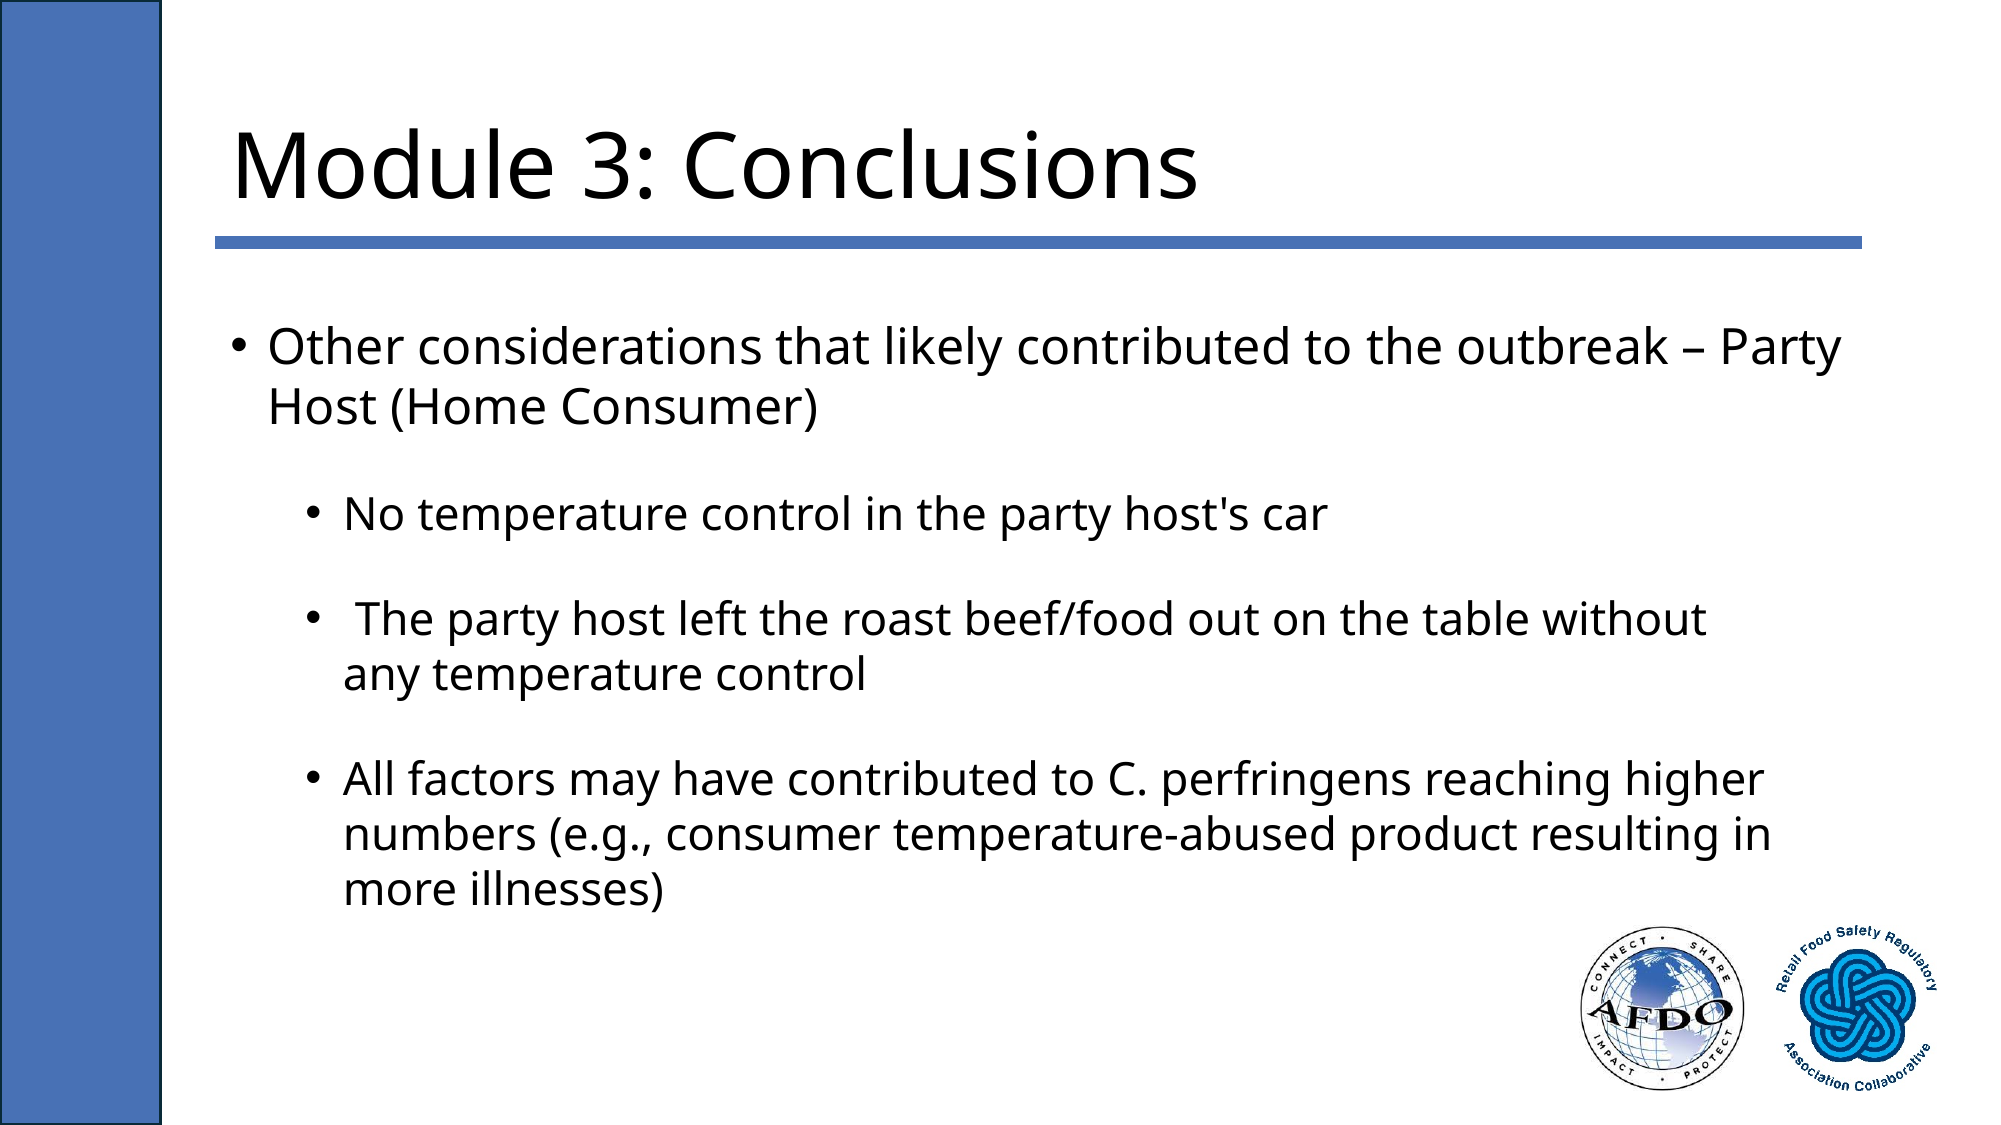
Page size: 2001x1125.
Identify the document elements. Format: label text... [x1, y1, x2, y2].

picture [1776, 925, 1937, 1091]
title Module 3: Conclusions [215, 110, 1863, 227]
picture [1579, 925, 1745, 1091]
list Other considerations that likely contributed to the outbreak – Party Host (Home Consumer) No temperature control in the party host's car The party host left the roast beef/food out on the table without any temperature control All factors may have contributed to C. perfringens reaching higher numbers (e.g., consumer temperature-abused product resulting in more illnesses) [215, 306, 1863, 873]
